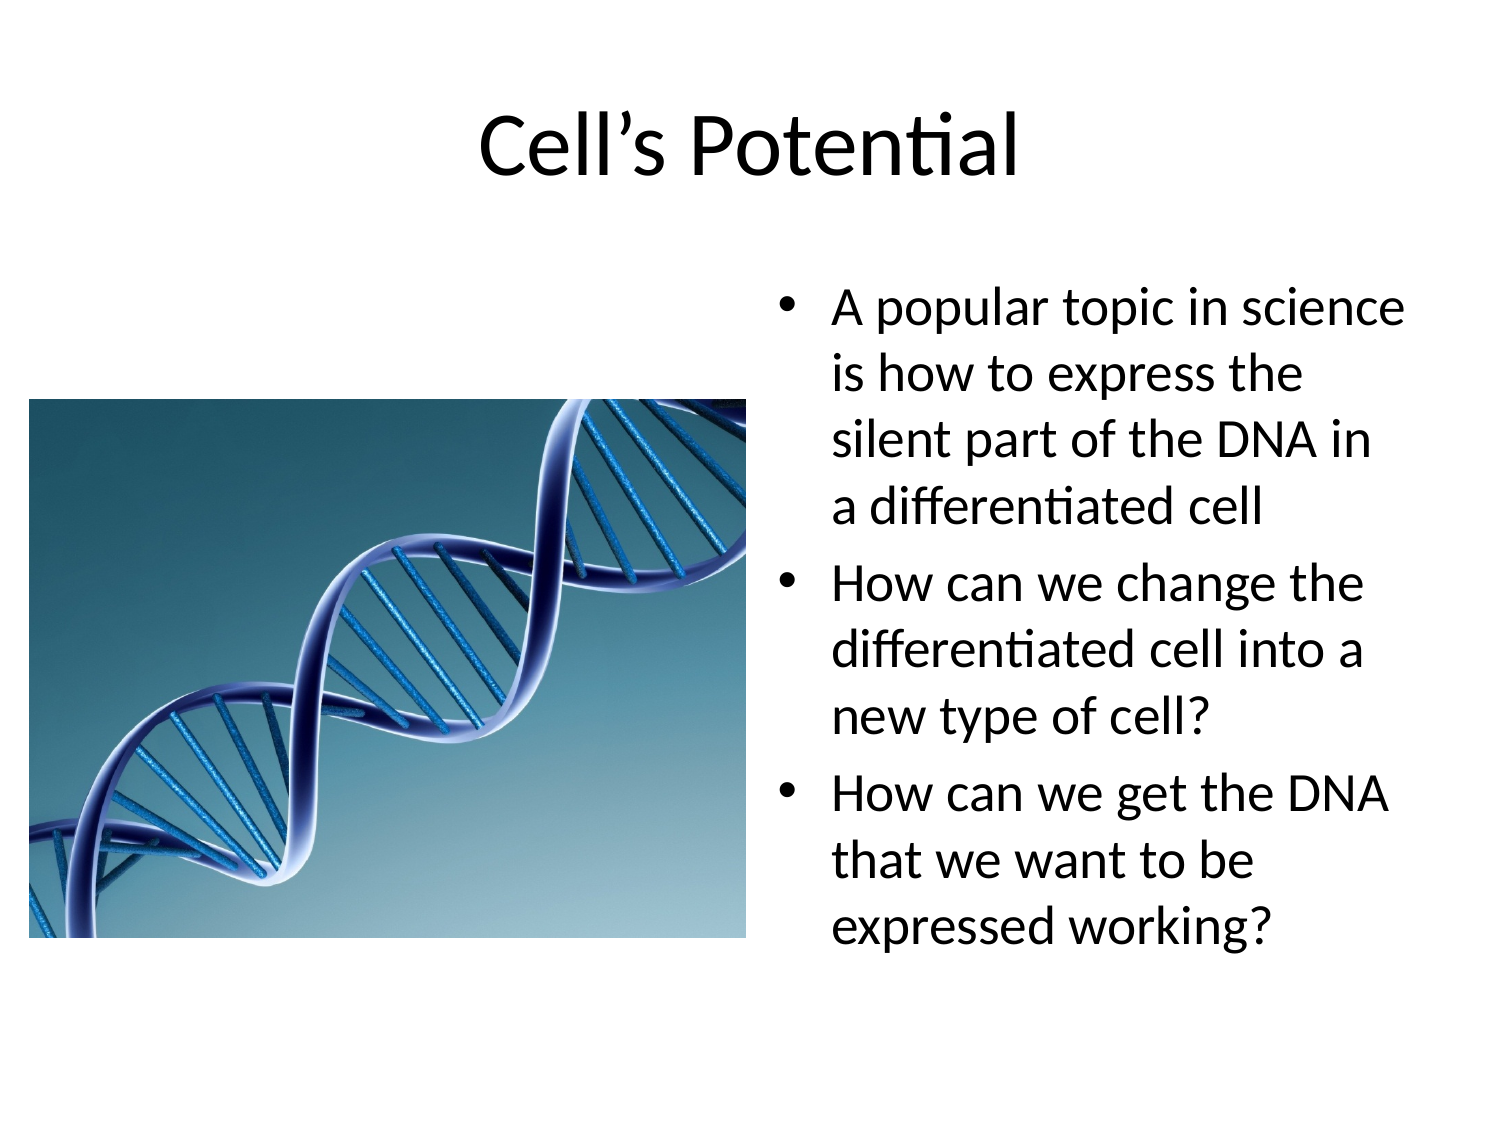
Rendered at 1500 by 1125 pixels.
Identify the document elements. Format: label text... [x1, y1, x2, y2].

list A popular topic in science is how to express the silent part of the DNA in a differentiated cell How can we change the differentiated cell into a new type of cell? How can we get the DNA that we want to be expressed working? [762, 262, 1425, 1005]
picture [28, 399, 747, 938]
title Cell’s Potential [75, 45, 1425, 233]
